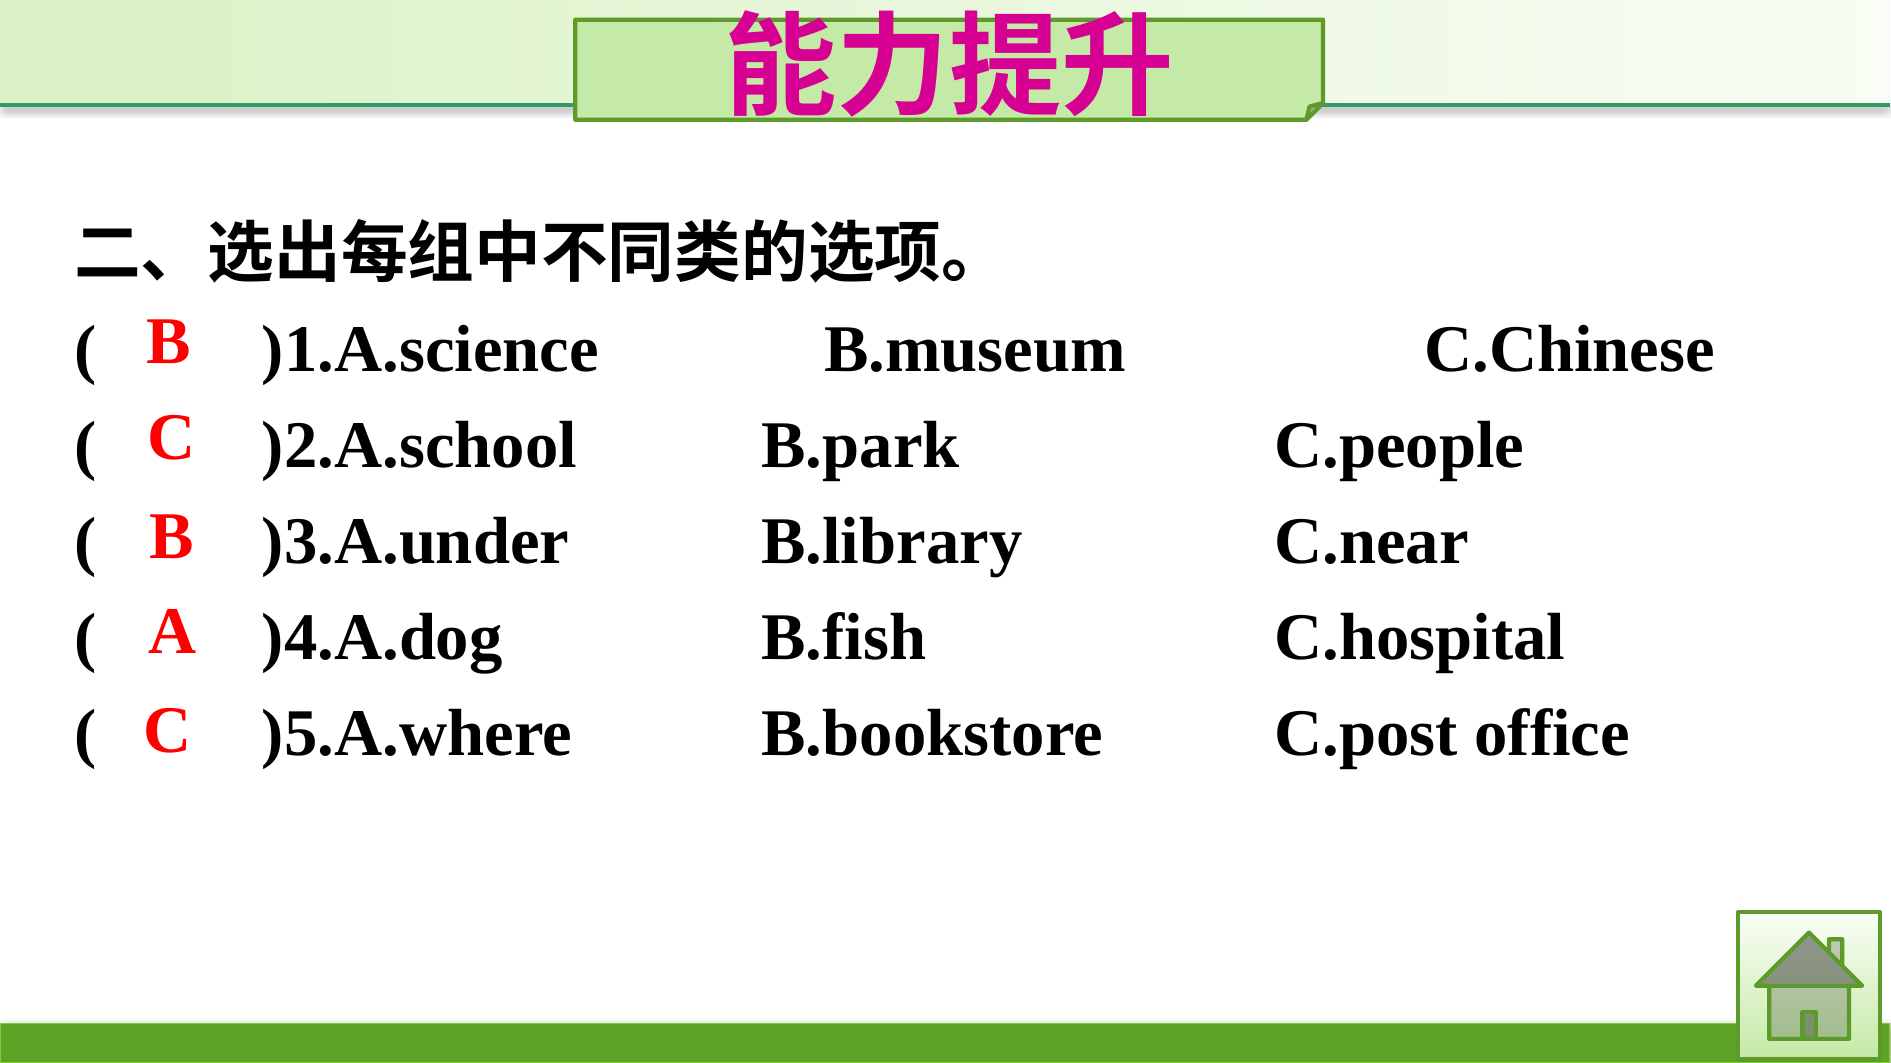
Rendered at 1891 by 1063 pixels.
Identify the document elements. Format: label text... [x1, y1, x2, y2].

text_box C [132, 385, 211, 481]
text_box B [132, 289, 207, 385]
text_box A [133, 579, 212, 675]
text_box C [129, 678, 208, 774]
text_box B [134, 484, 210, 579]
text_box 二、选出每组中不同类的选项。 ( )1.A.science B.museum C.Chinese ( )2.A.school B.park C.people ( )3.A.under B.library C.near ( )4.A.dog B.fish C.hospital ( )5.A.where B.bookstore C.post office [59, 185, 1833, 777]
text_box 能力提升 [573, 17, 1326, 122]
